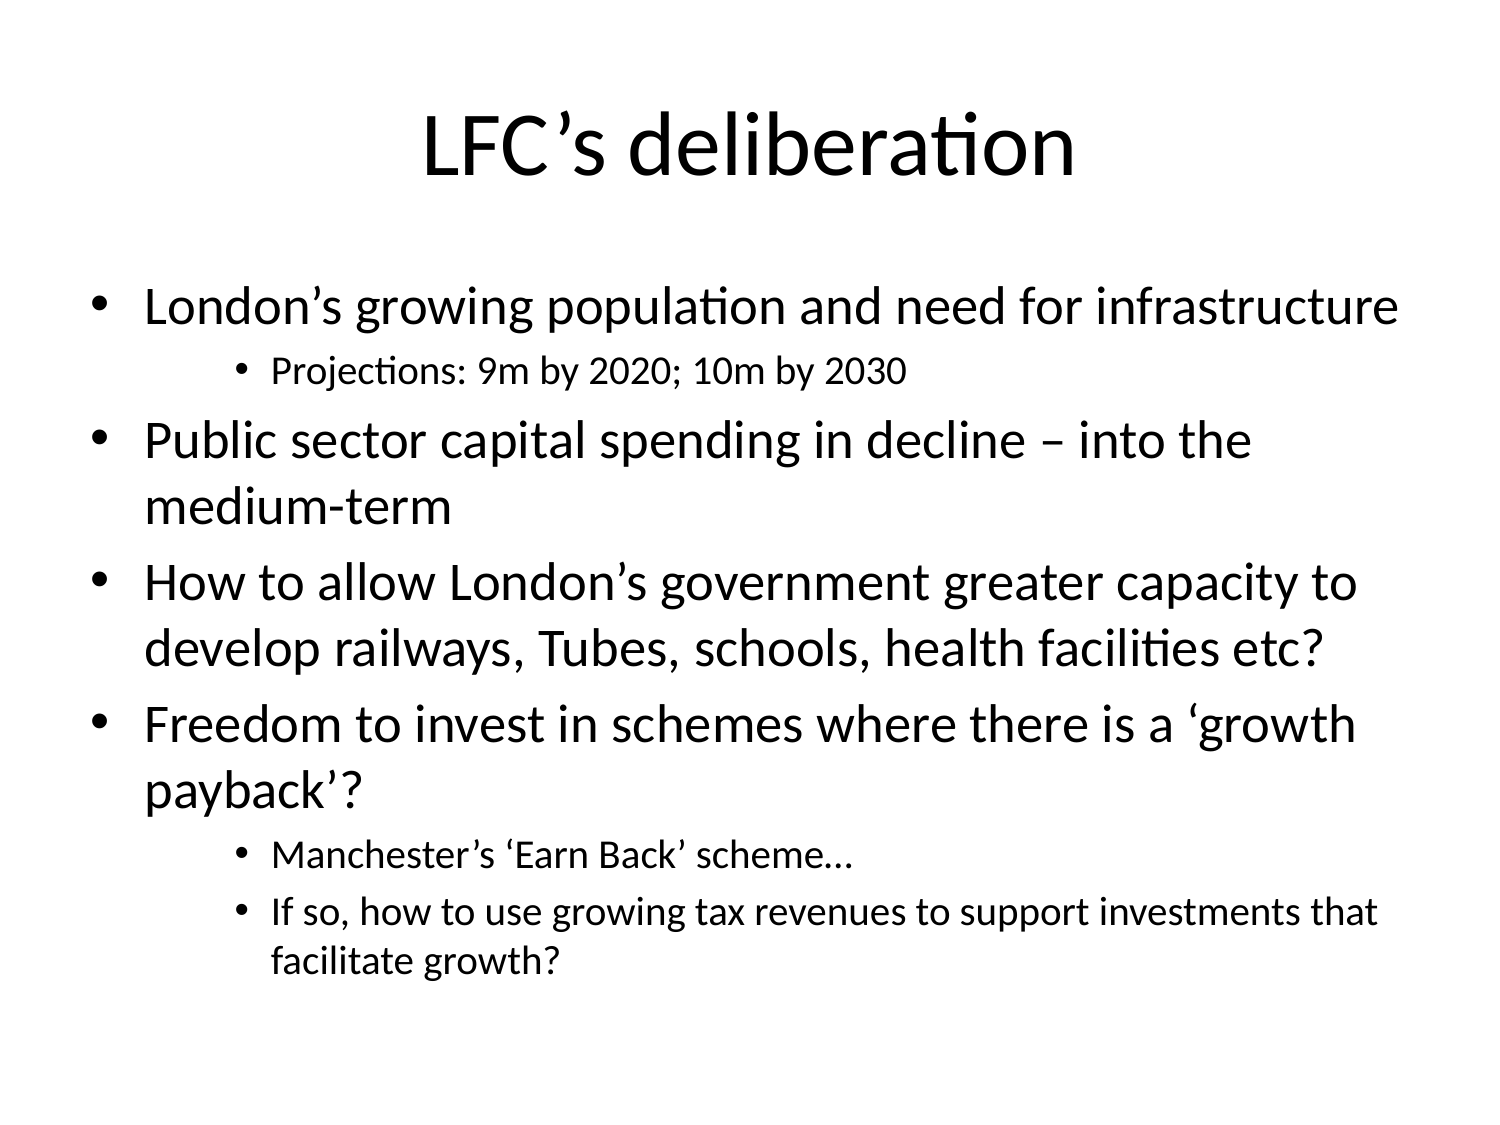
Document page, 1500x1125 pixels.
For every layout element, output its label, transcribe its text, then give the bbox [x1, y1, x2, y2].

list London’s growing population and need for infrastructure Projections: 9m by 2020; 10m by 2030 Public sector capital spending in decline – into the medium-term How to allow London’s government greater capacity to develop railways, Tubes, schools, health facilities etc? Freedom to invest in schemes where there is a ‘growth payback’? Manchester’s ‘Earn Back’ scheme… If so, how to use growing tax revenues to support investments that facilitate growth? [75, 262, 1425, 1005]
title LFC’s deliberation [75, 45, 1425, 233]
